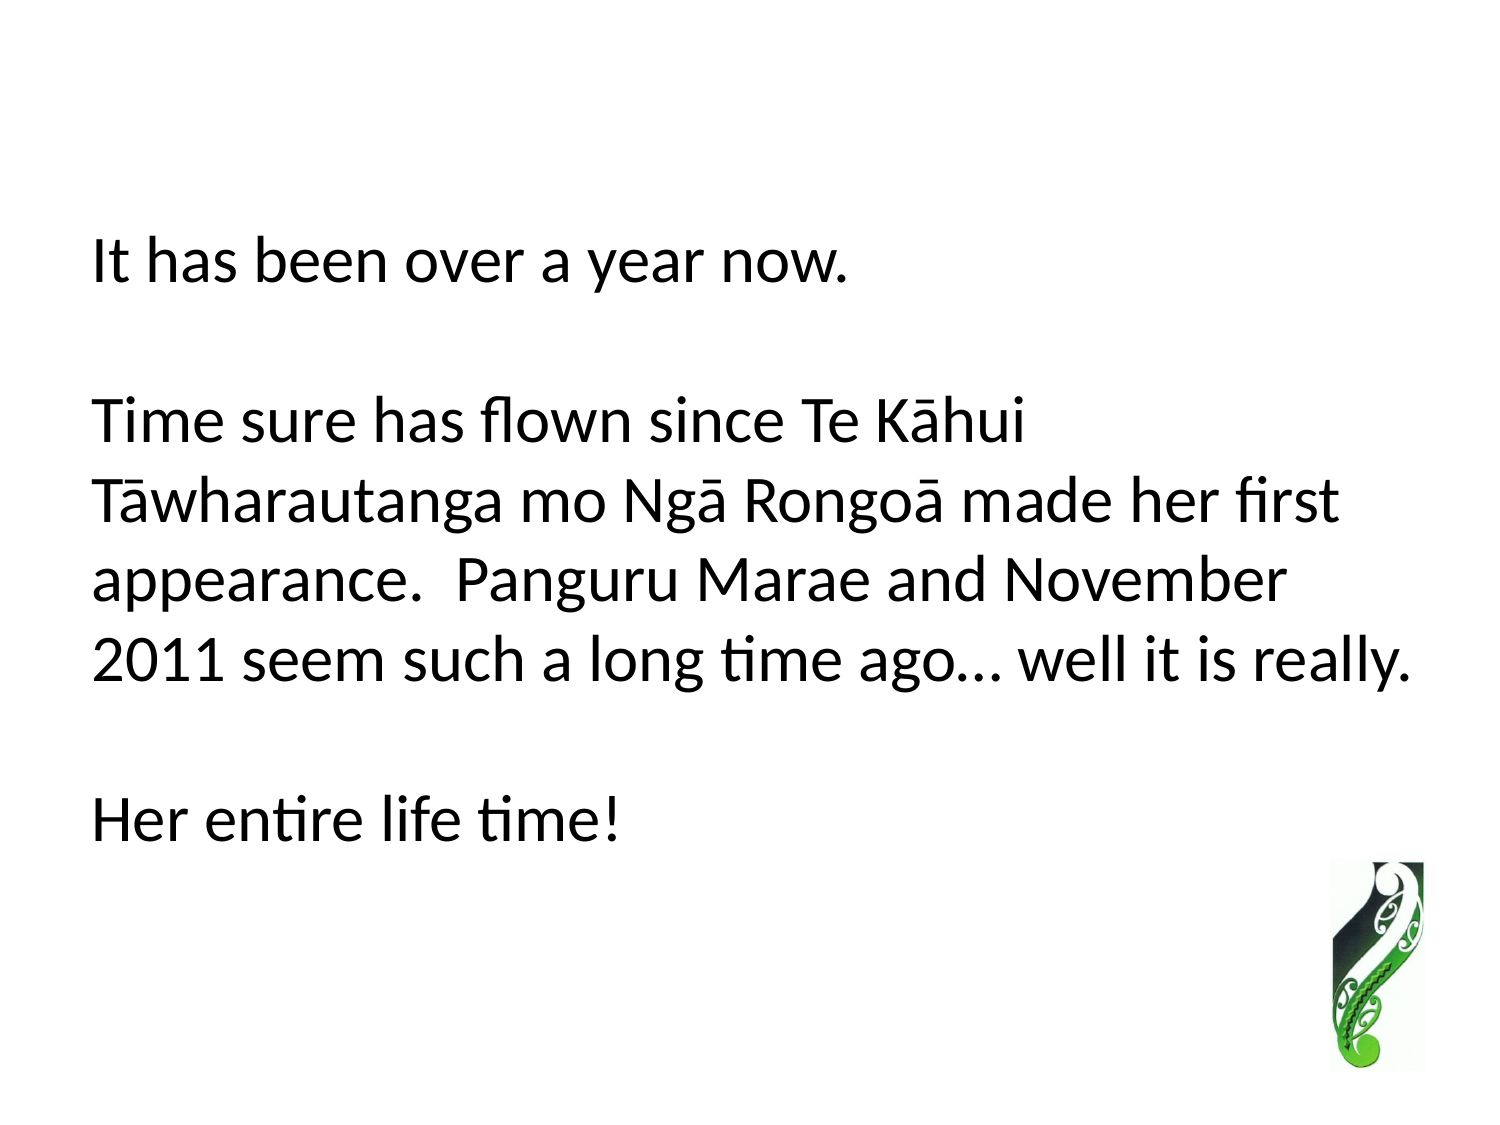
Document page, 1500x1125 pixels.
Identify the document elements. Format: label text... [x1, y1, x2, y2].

picture [1330, 859, 1426, 1073]
text_box It has been over a year now. Time sure has flown since Te Kāhui Tāwharautanga mo Ngā Rongoā made her first appearance. Panguru Marae and November 2011 seem such a long time ago… well it is really. Her entire life time! [76, 208, 1447, 863]
